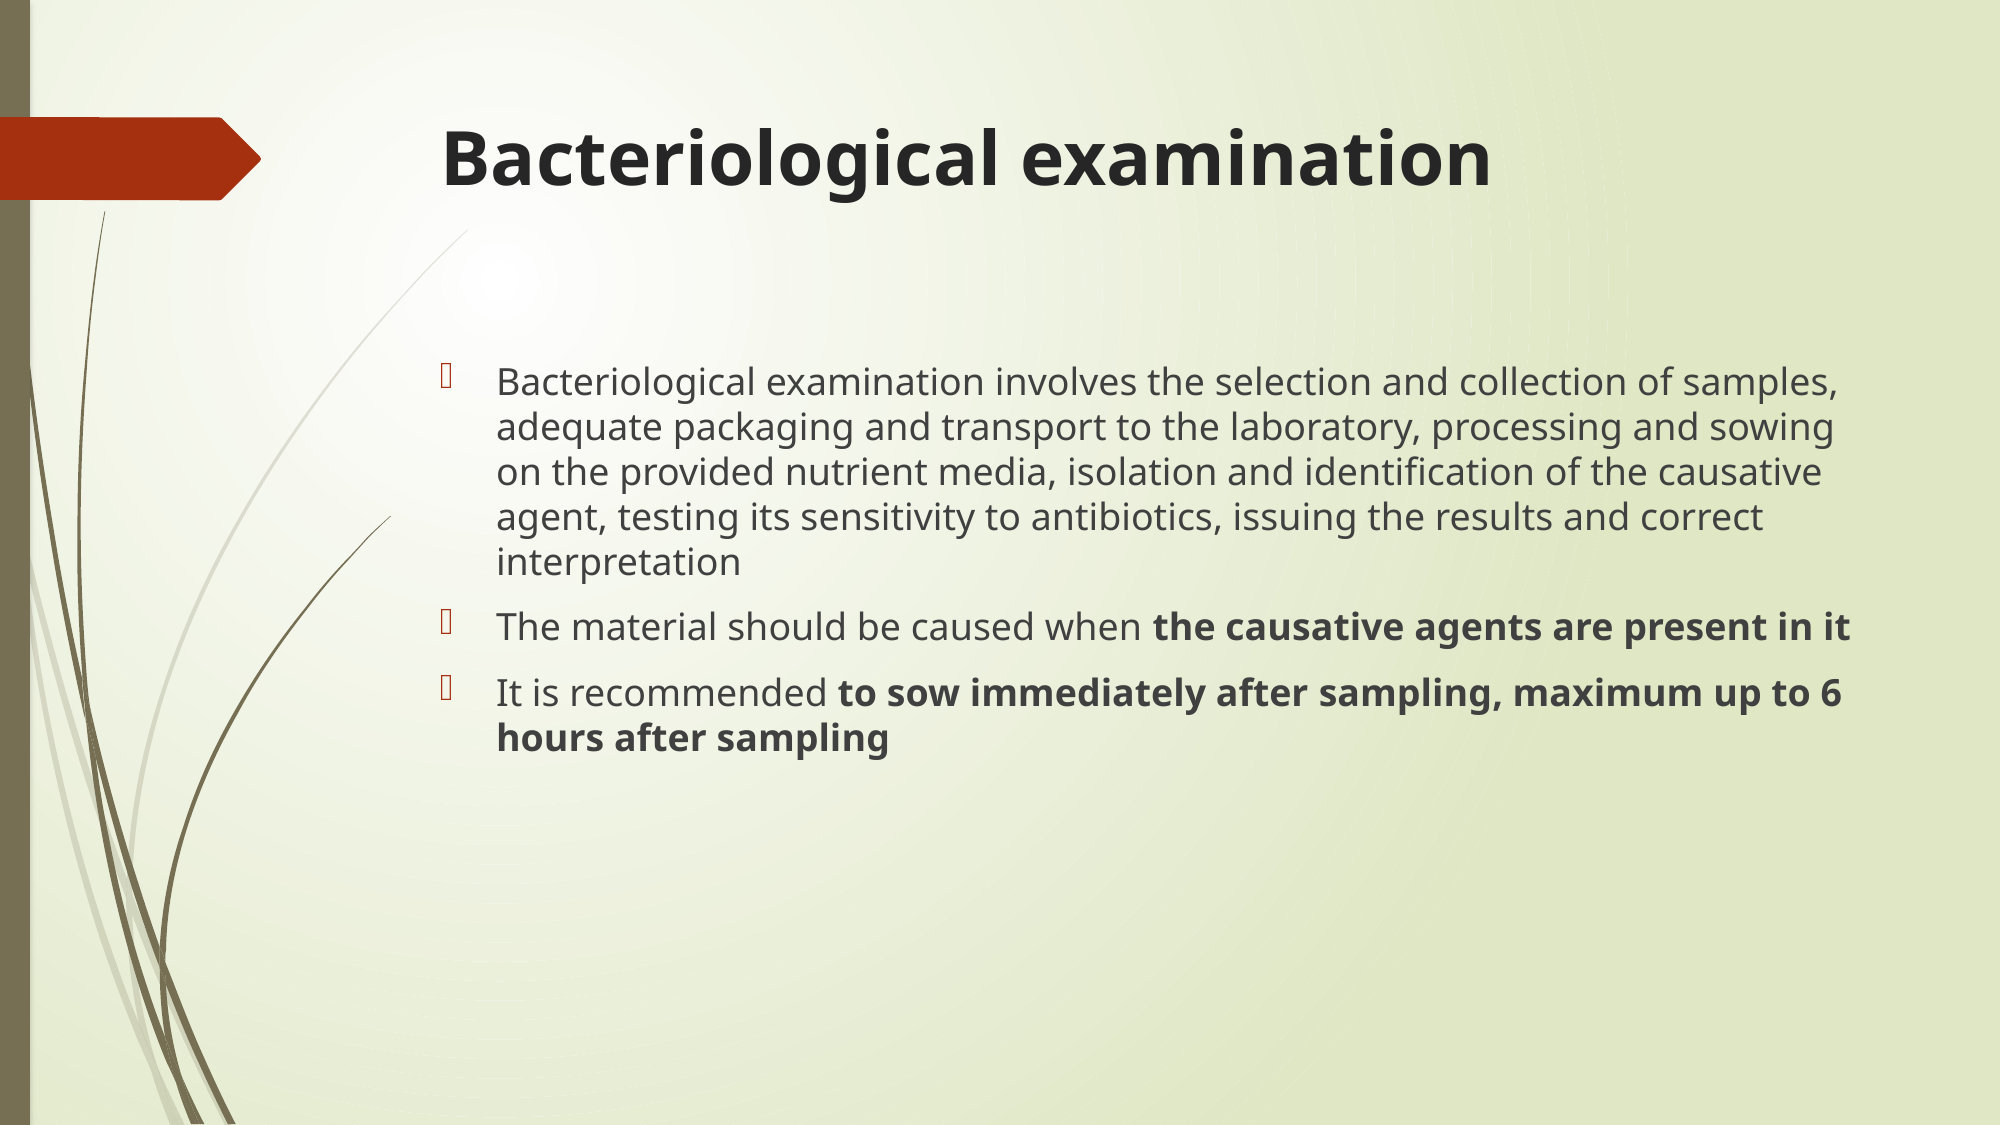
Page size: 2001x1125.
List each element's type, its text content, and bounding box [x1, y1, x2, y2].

title Bacteriological examination [425, 102, 1888, 313]
list Bacteriological examination involves the selection and collection of samples, adequate packaging and transport to the laboratory, processing and sowing on the provided nutrient media, isolation and identification of the causative agent, testing its sensitivity to antibiotics, issuing the results and correct interpretation The material should be caused when the causative agents are present in it It is recommended to sow immediately after sampling, maximum up to 6 hours after sampling [424, 350, 1888, 970]
